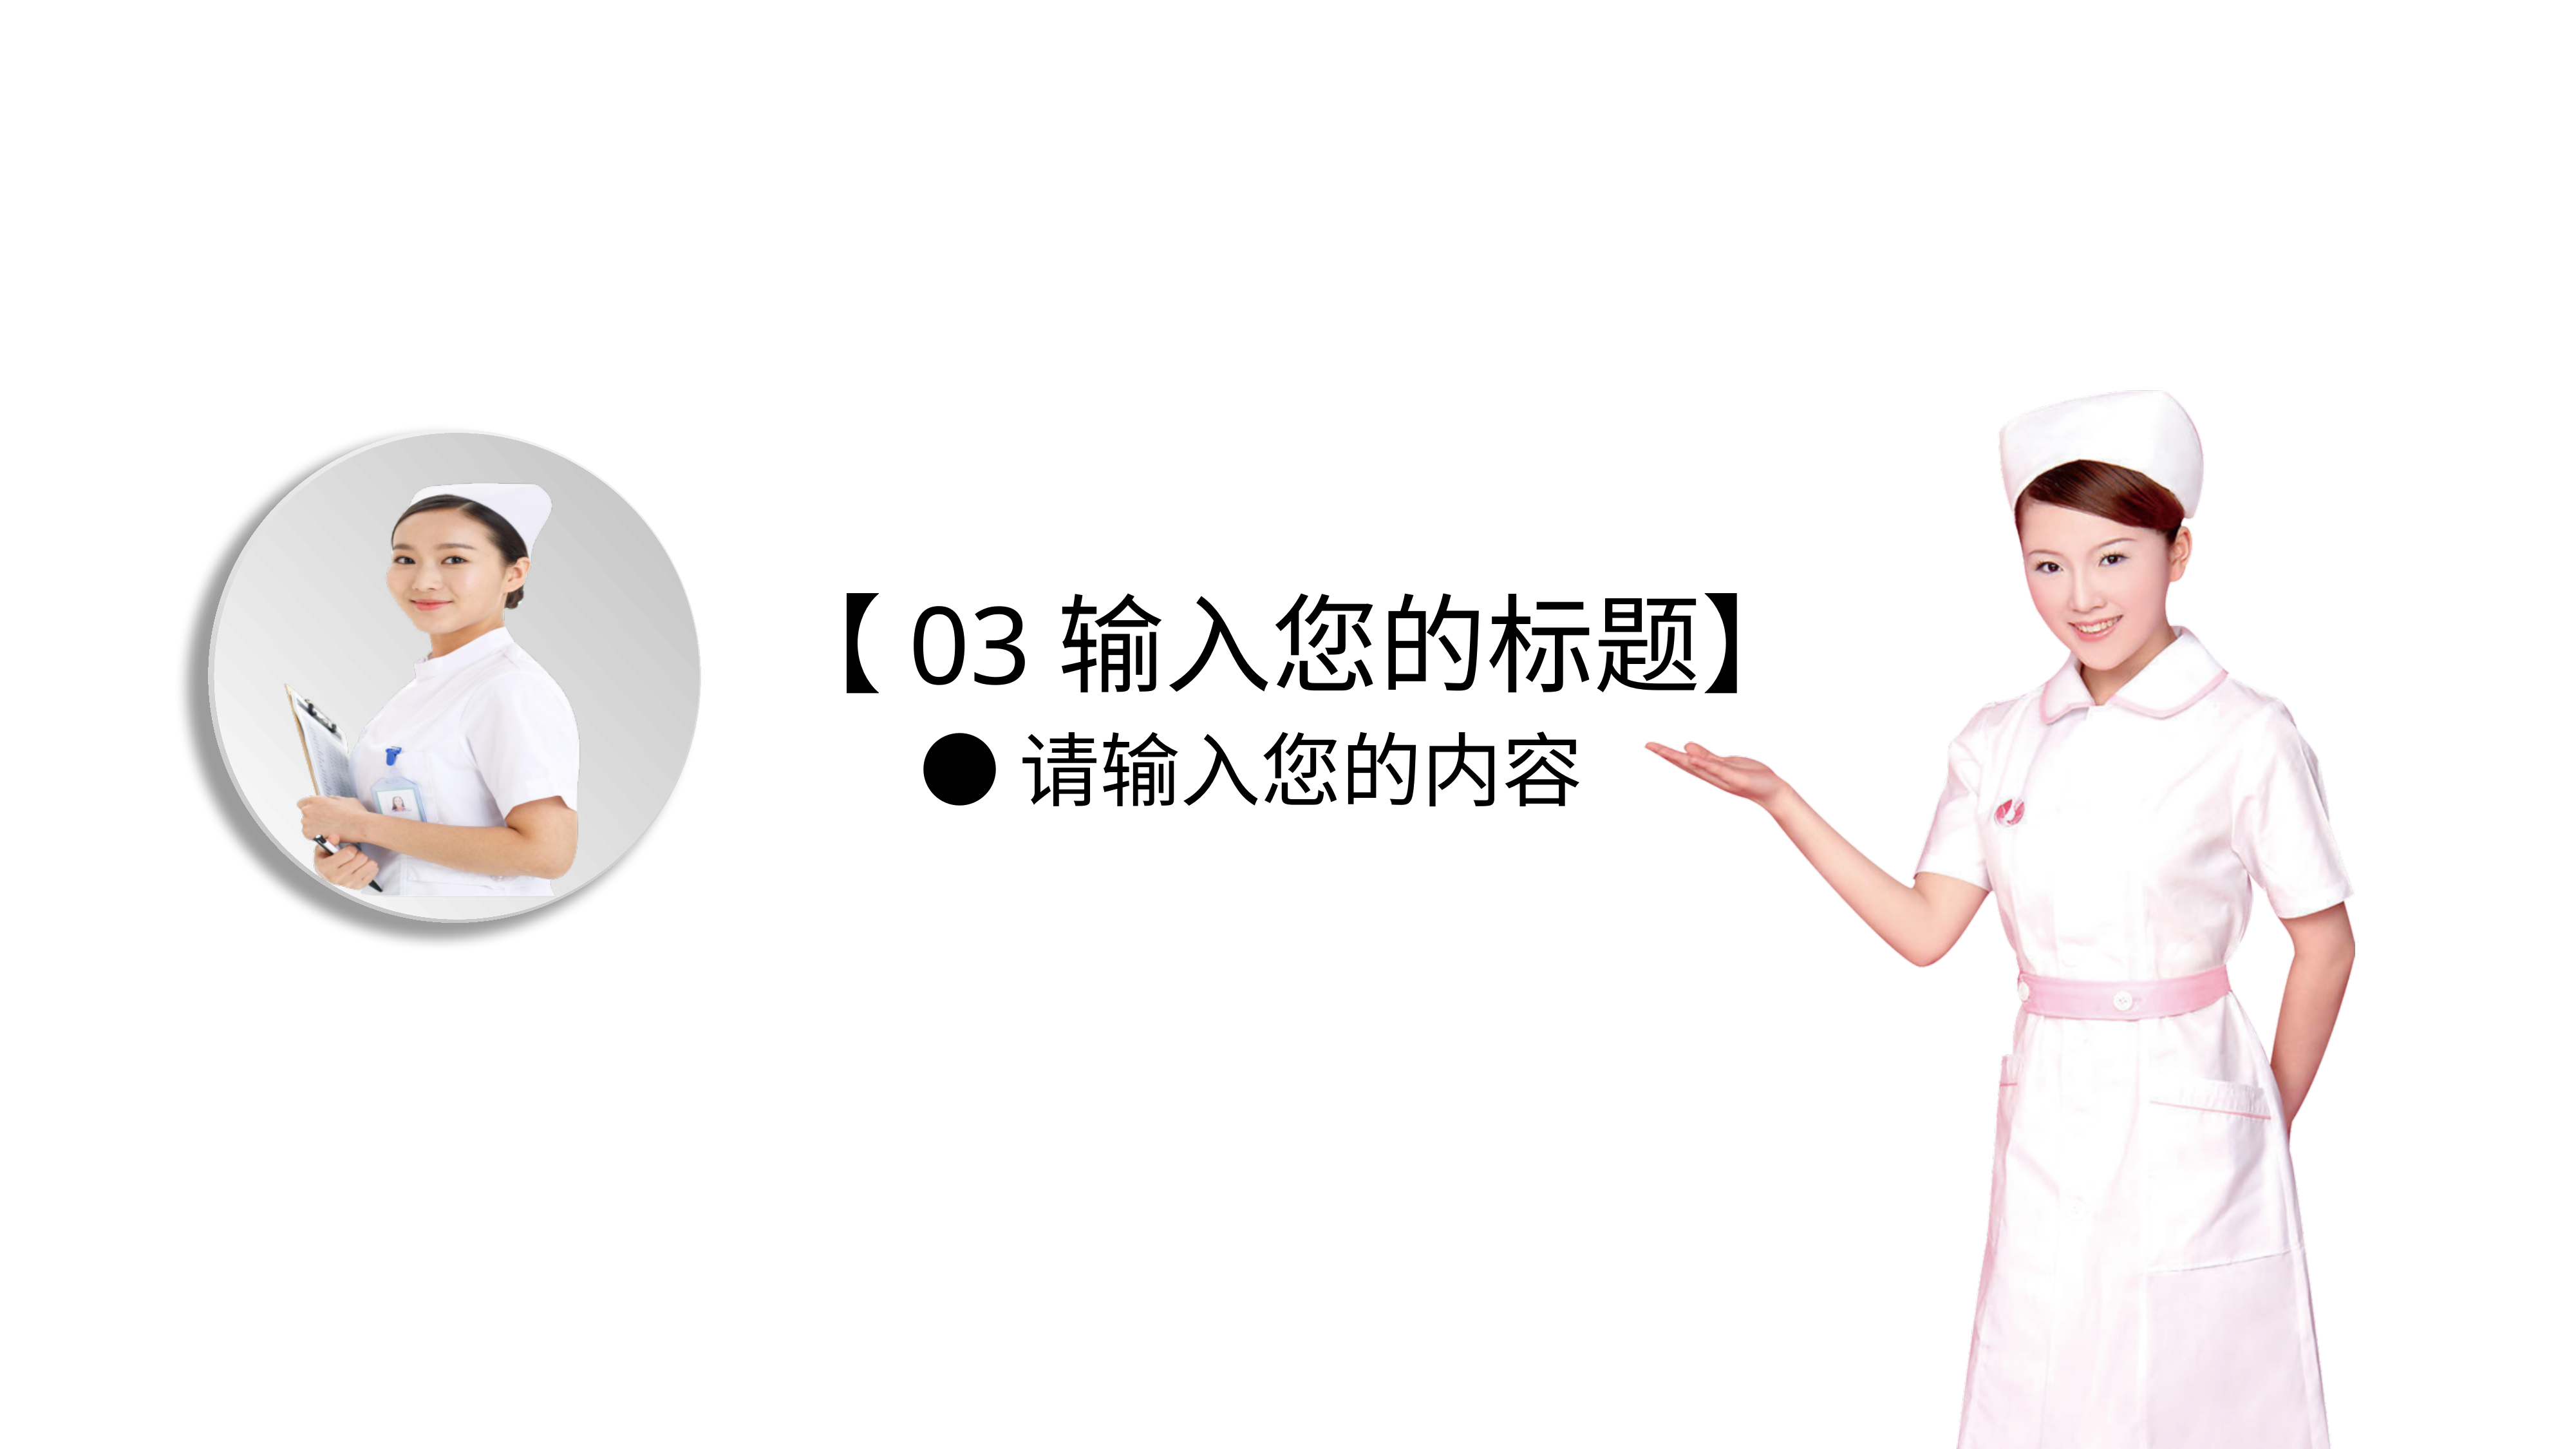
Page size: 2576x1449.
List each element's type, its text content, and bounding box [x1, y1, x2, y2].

text_box 【03输入您的标题】 [929, 502, 1601, 710]
picture [1605, 348, 2355, 1449]
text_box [45, 429, 926, 923]
text_box ●请输入您的内容 [929, 710, 1601, 826]
